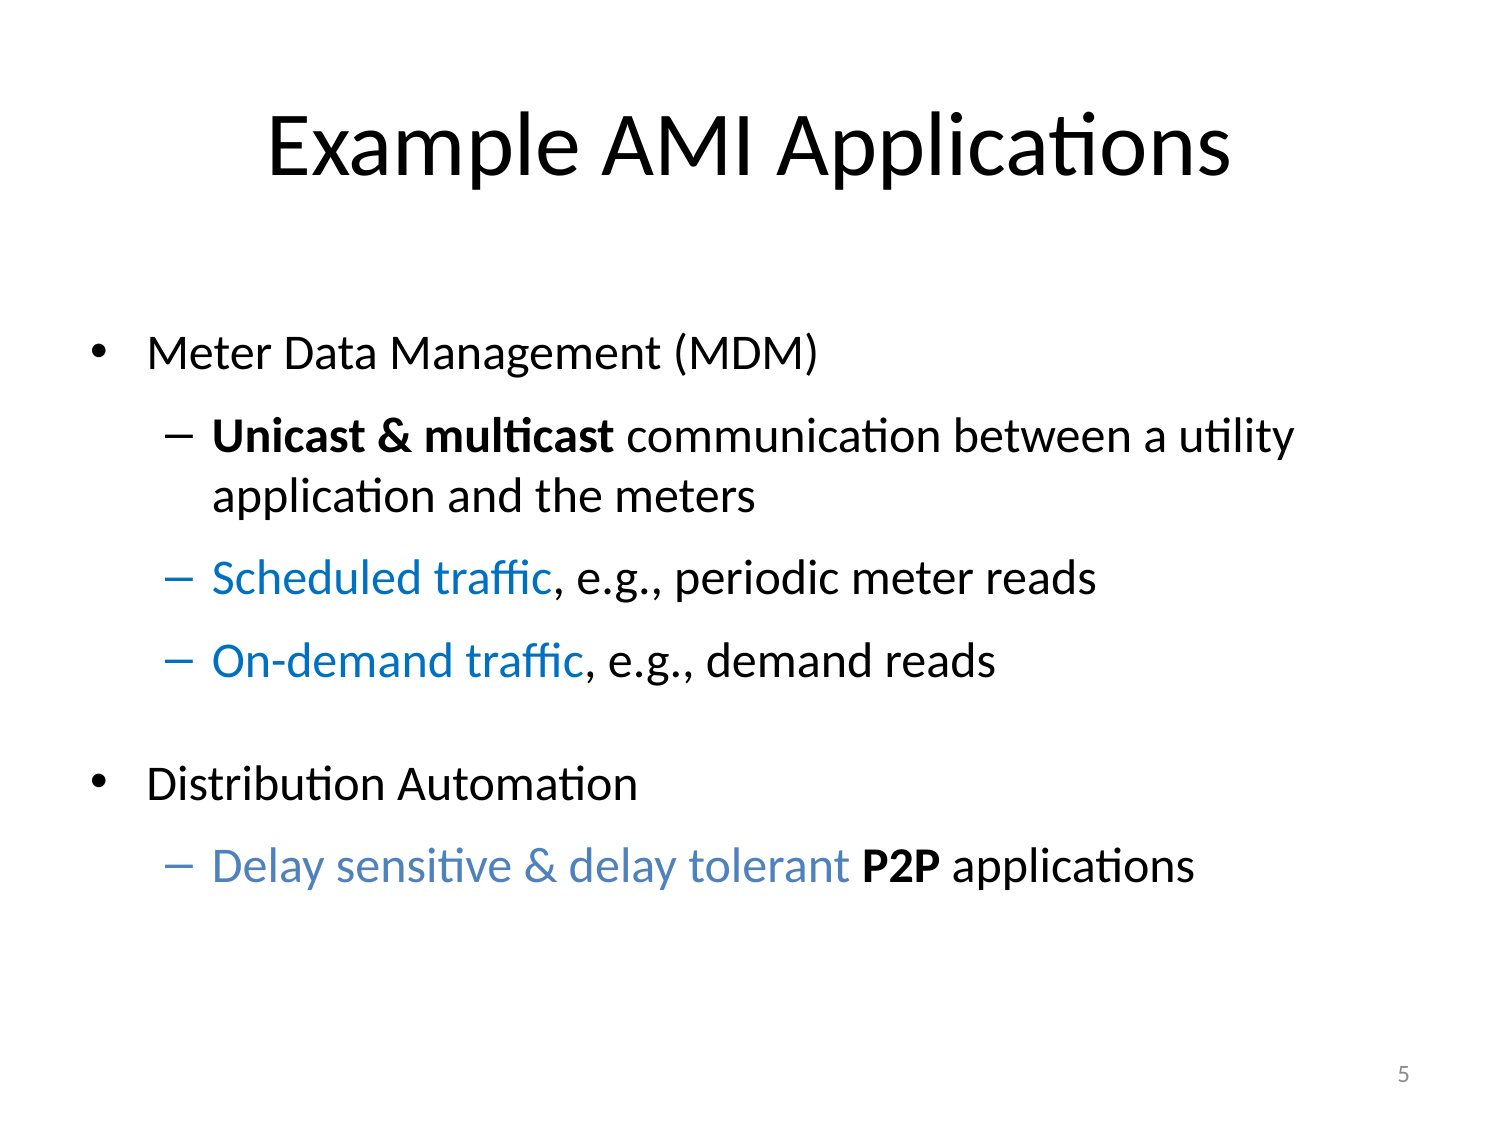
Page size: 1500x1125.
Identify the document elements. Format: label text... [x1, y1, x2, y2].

title Example AMI Applications [75, 45, 1425, 233]
slide_number 5 [1074, 1042, 1425, 1103]
list Meter Data Management (MDM) Unicast & multicast communication between a utility application and the meters Scheduled traffic, e.g., periodic meter reads On-demand traffic, e.g., demand reads Distribution Automation Delay sensitive & delay tolerant P2P applications [75, 312, 1425, 963]
